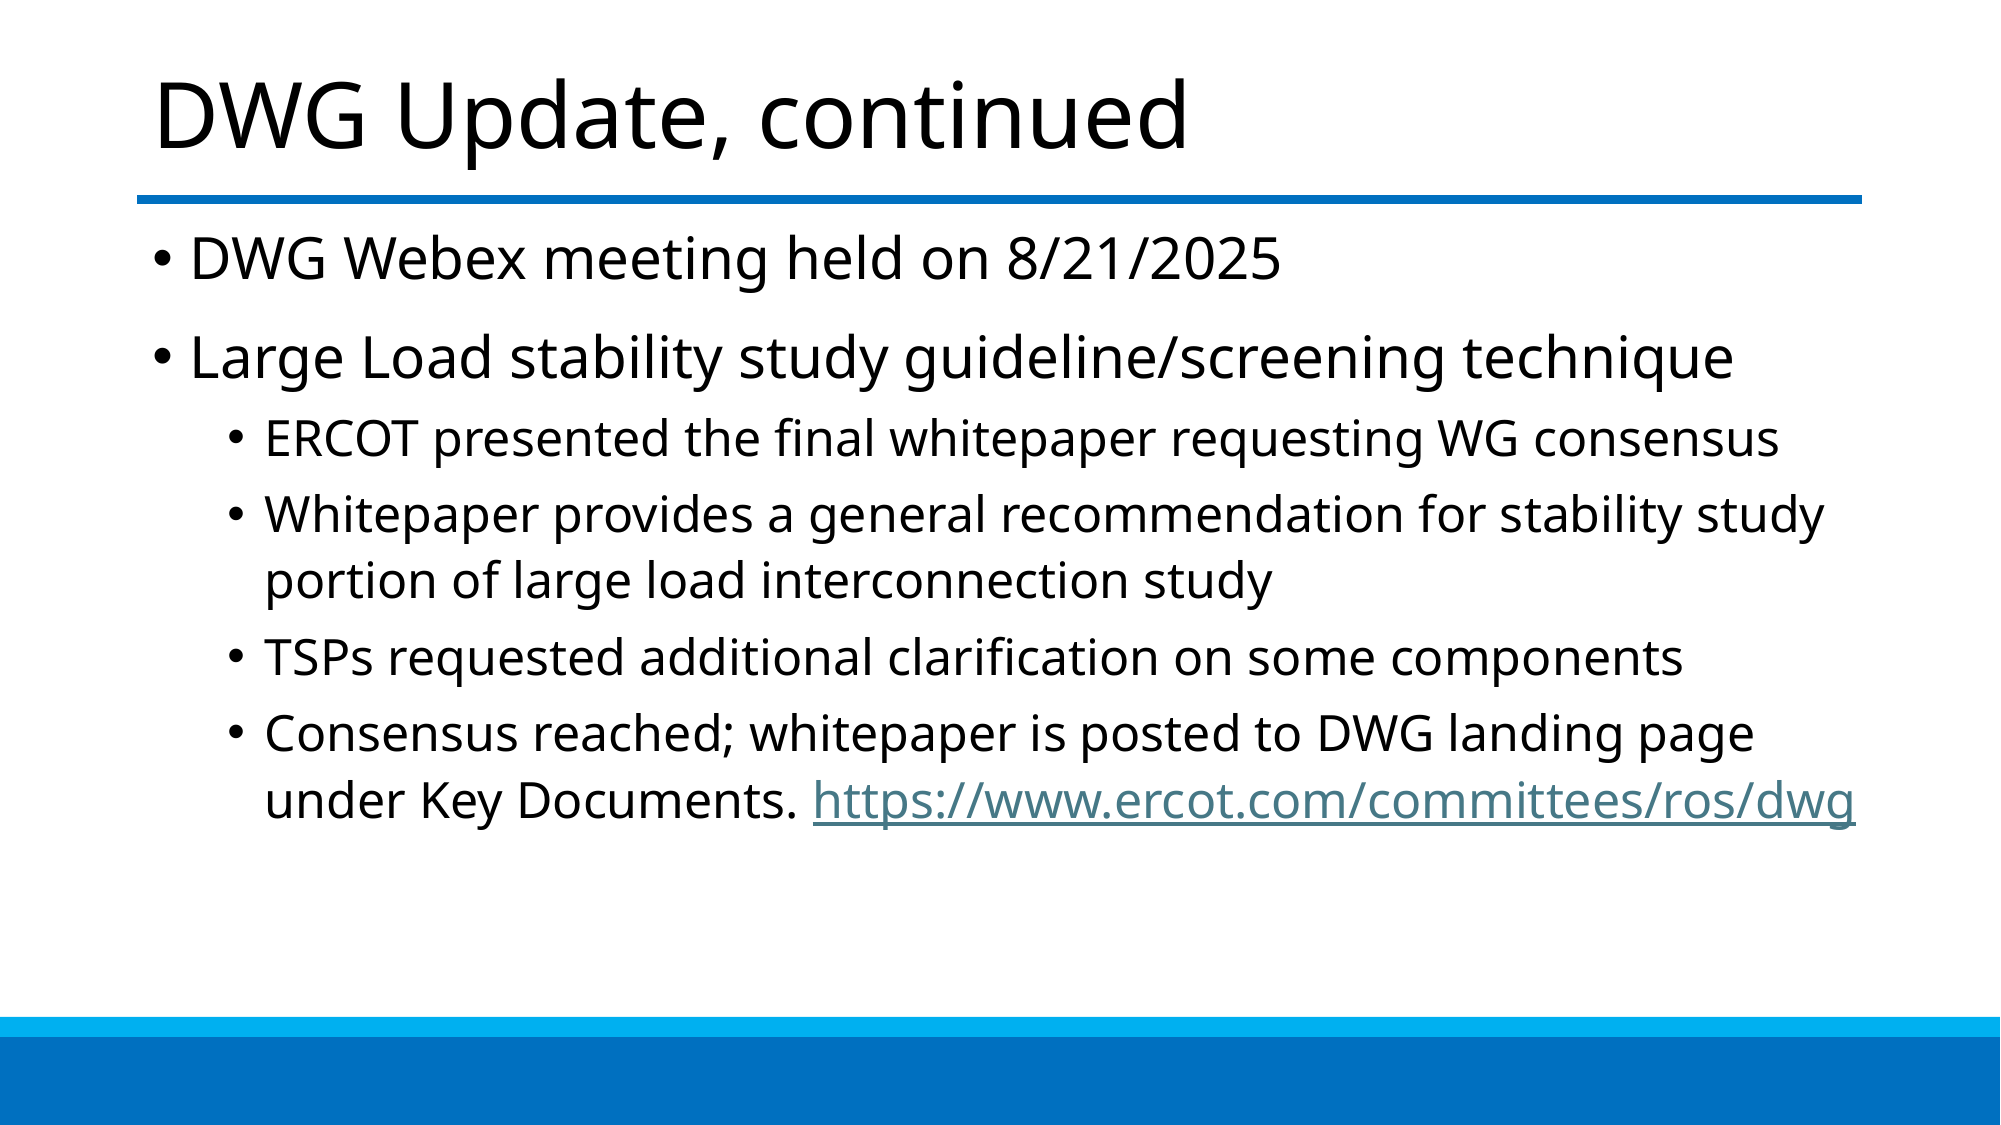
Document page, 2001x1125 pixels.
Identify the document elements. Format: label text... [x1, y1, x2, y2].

title DWG Update, continued [137, 59, 1863, 178]
list DWG Webex meeting held on 8/21/2025 Large Load stability study guideline/screening technique ERCOT presented the final whitepaper requesting WG consensus Whitepaper provides a general recommendation for stability study portion of large load interconnection study TSPs requested additional clarification on some components Consensus reached; whitepaper is posted to DWG landing page under Key Documents. https://www.ercot.com/committees/ros/dwg [137, 222, 1875, 1015]
